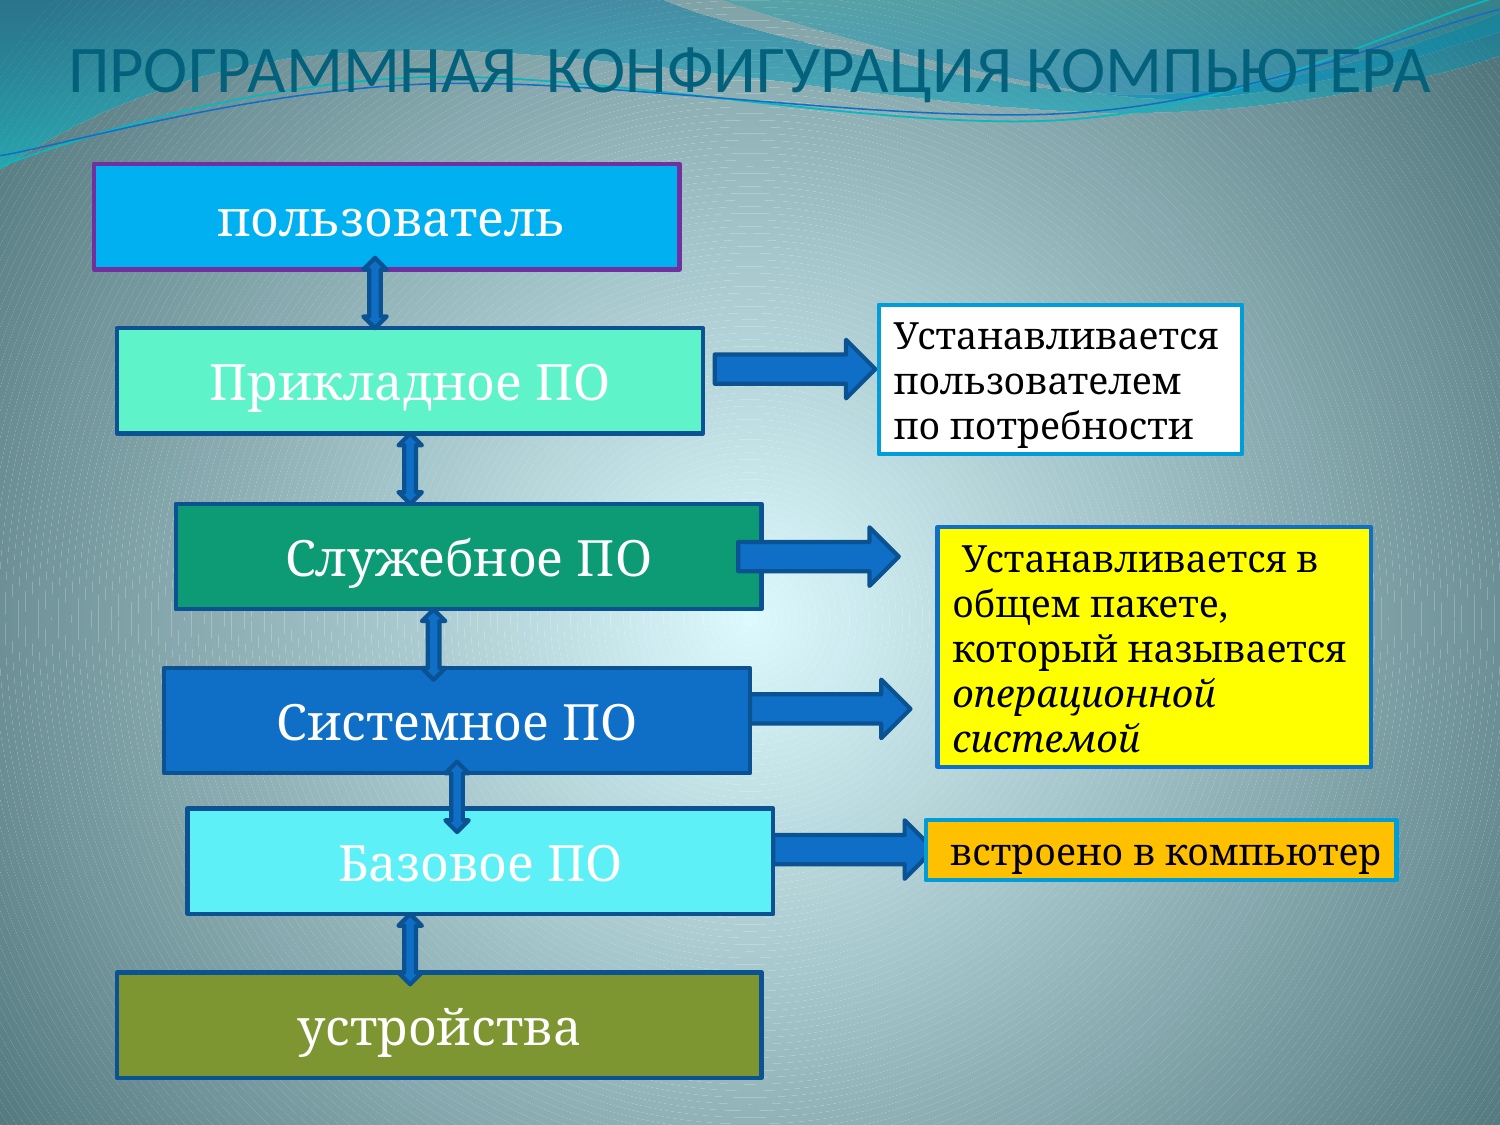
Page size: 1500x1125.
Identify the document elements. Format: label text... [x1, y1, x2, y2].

text_box [736, 525, 901, 588]
text_box Устанавливается в общем пакете, который называется операционной системой [935, 525, 1373, 769]
text_box [747, 677, 913, 741]
text_box устройства [115, 970, 764, 1080]
text_box Устанавливается пользователем по потребности [877, 303, 1244, 456]
text_box Системное ПО [162, 666, 752, 775]
text_box Базовое ПО [185, 806, 775, 916]
text_box Служебное ПО [174, 502, 764, 611]
text_box [361, 255, 389, 331]
text_box [419, 607, 448, 682]
text_box [712, 337, 877, 401]
text_box [396, 911, 424, 987]
text_box [396, 431, 424, 507]
text_box Прикладное ПО [115, 326, 705, 436]
title ПРОГРАММНАЯ КОНФИГУРАЦИЯ КОМПЬЮТЕРА [0, 0, 1500, 106]
text_box пользователь [92, 162, 682, 272]
text_box [443, 759, 471, 835]
text_box встроено в компьютер [924, 818, 1399, 882]
text_box [771, 818, 924, 881]
